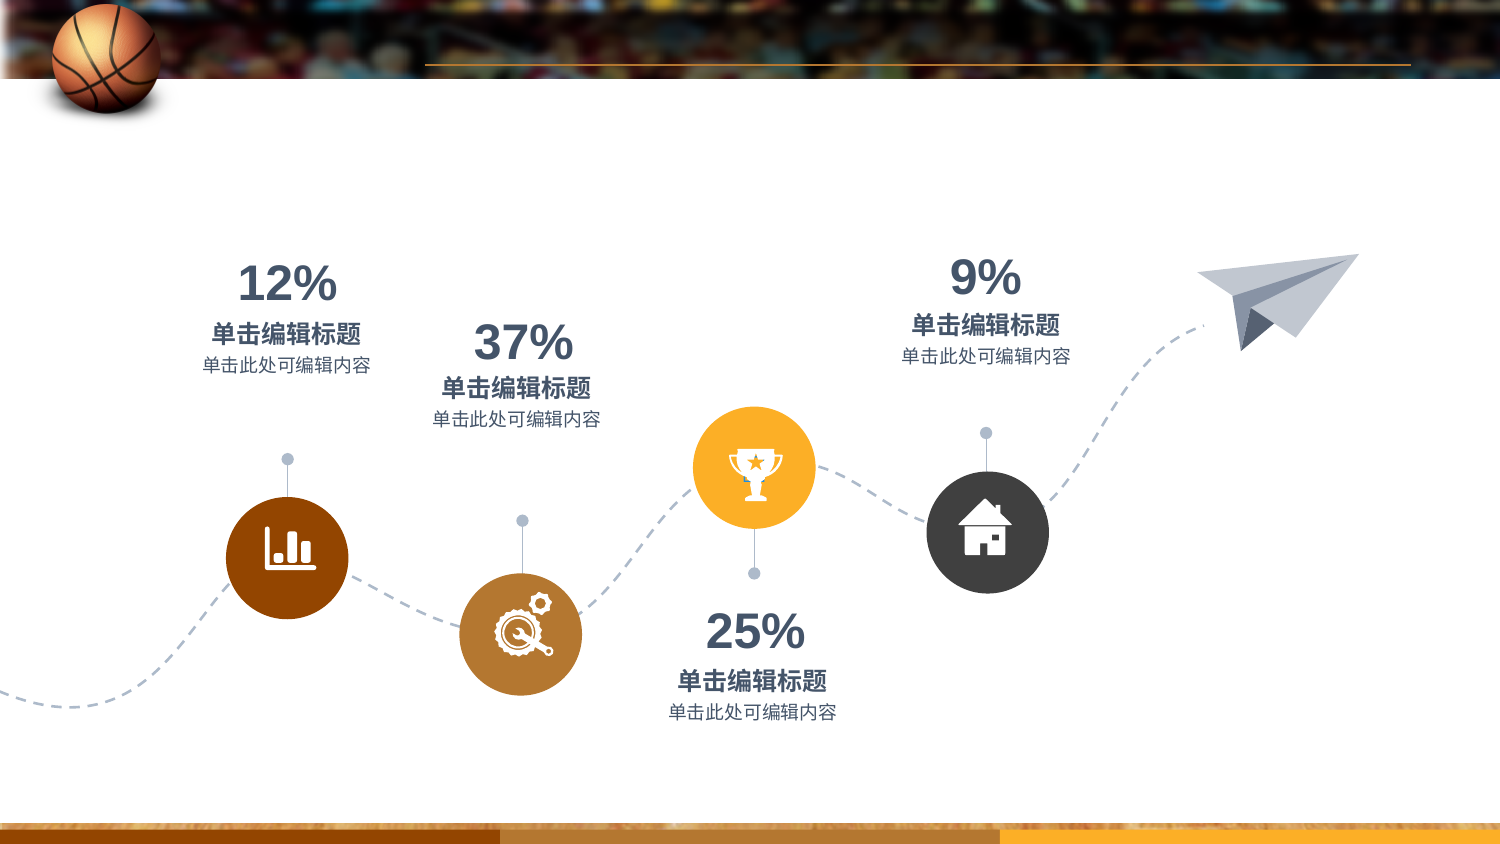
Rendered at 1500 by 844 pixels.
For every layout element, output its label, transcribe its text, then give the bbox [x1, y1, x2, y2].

text_box [958, 498, 1012, 556]
text_box 单击编辑标题 [667, 665, 838, 696]
picture [0, 0, 1500, 131]
text_box 37% [427, 309, 621, 370]
text_box 单击编辑标题 [901, 309, 1071, 340]
text_box [729, 448, 783, 502]
text_box [459, 573, 583, 696]
text_box [812, 325, 1205, 523]
text_box [494, 608, 554, 657]
text_box [1241, 309, 1274, 352]
text_box [1197, 253, 1360, 338]
text_box 9% [889, 244, 1083, 305]
text_box [264, 526, 317, 571]
text_box  [692, 406, 816, 529]
text_box 单击此处可编辑内容 [432, 408, 603, 431]
text_box [926, 471, 1049, 594]
text_box 单击编辑标题 [431, 372, 602, 403]
text_box [528, 591, 552, 616]
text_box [0, 829, 1500, 844]
text_box 25% [659, 598, 853, 659]
text_box [225, 497, 349, 620]
text_box [523, 480, 695, 614]
text_box [342, 532, 522, 627]
text_box [1232, 259, 1348, 352]
text_box 单击编辑标题 [201, 318, 372, 349]
text_box 单击此处可编辑内容 [901, 344, 1072, 368]
text_box 单击此处可编辑内容 [202, 353, 372, 377]
picture [0, 823, 1500, 829]
text_box [0, 582, 258, 708]
text_box 单击此处可编辑内容 [668, 700, 838, 724]
text_box 12% [190, 250, 385, 311]
